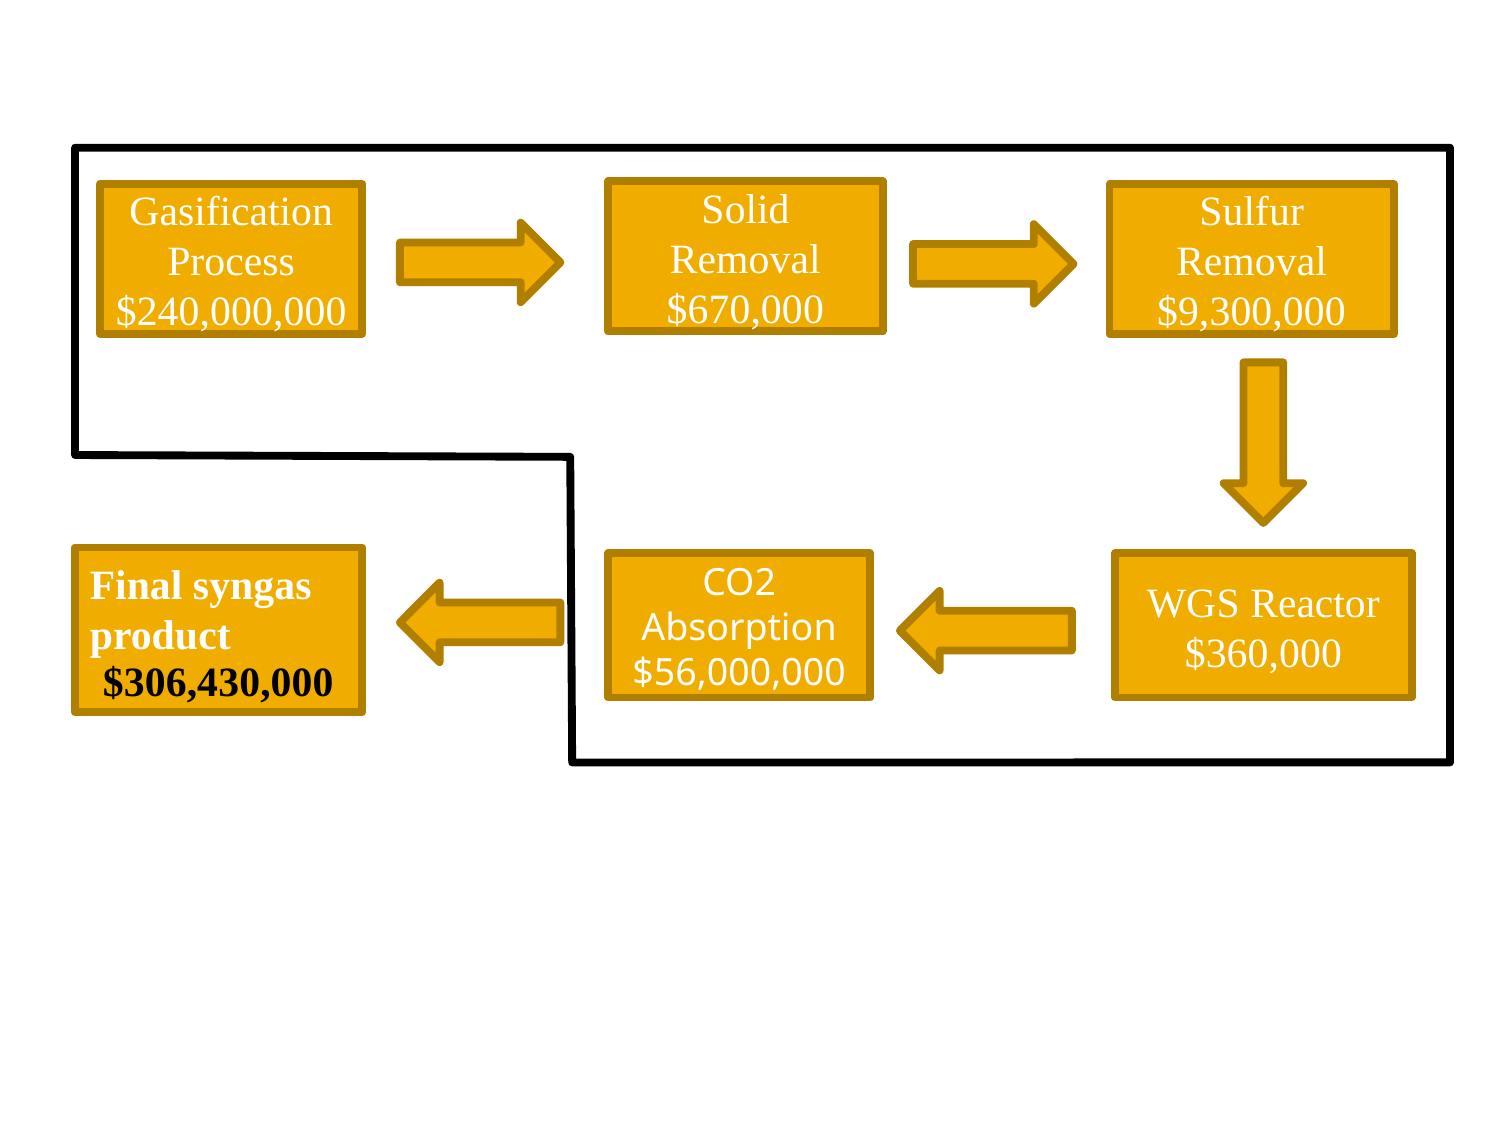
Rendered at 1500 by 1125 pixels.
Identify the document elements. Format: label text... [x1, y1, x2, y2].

text_box Final syngas product [71, 544, 366, 716]
text_box $306,430,000 [88, 646, 349, 712]
text_box [71, 143, 1454, 767]
text_box [395, 578, 565, 667]
